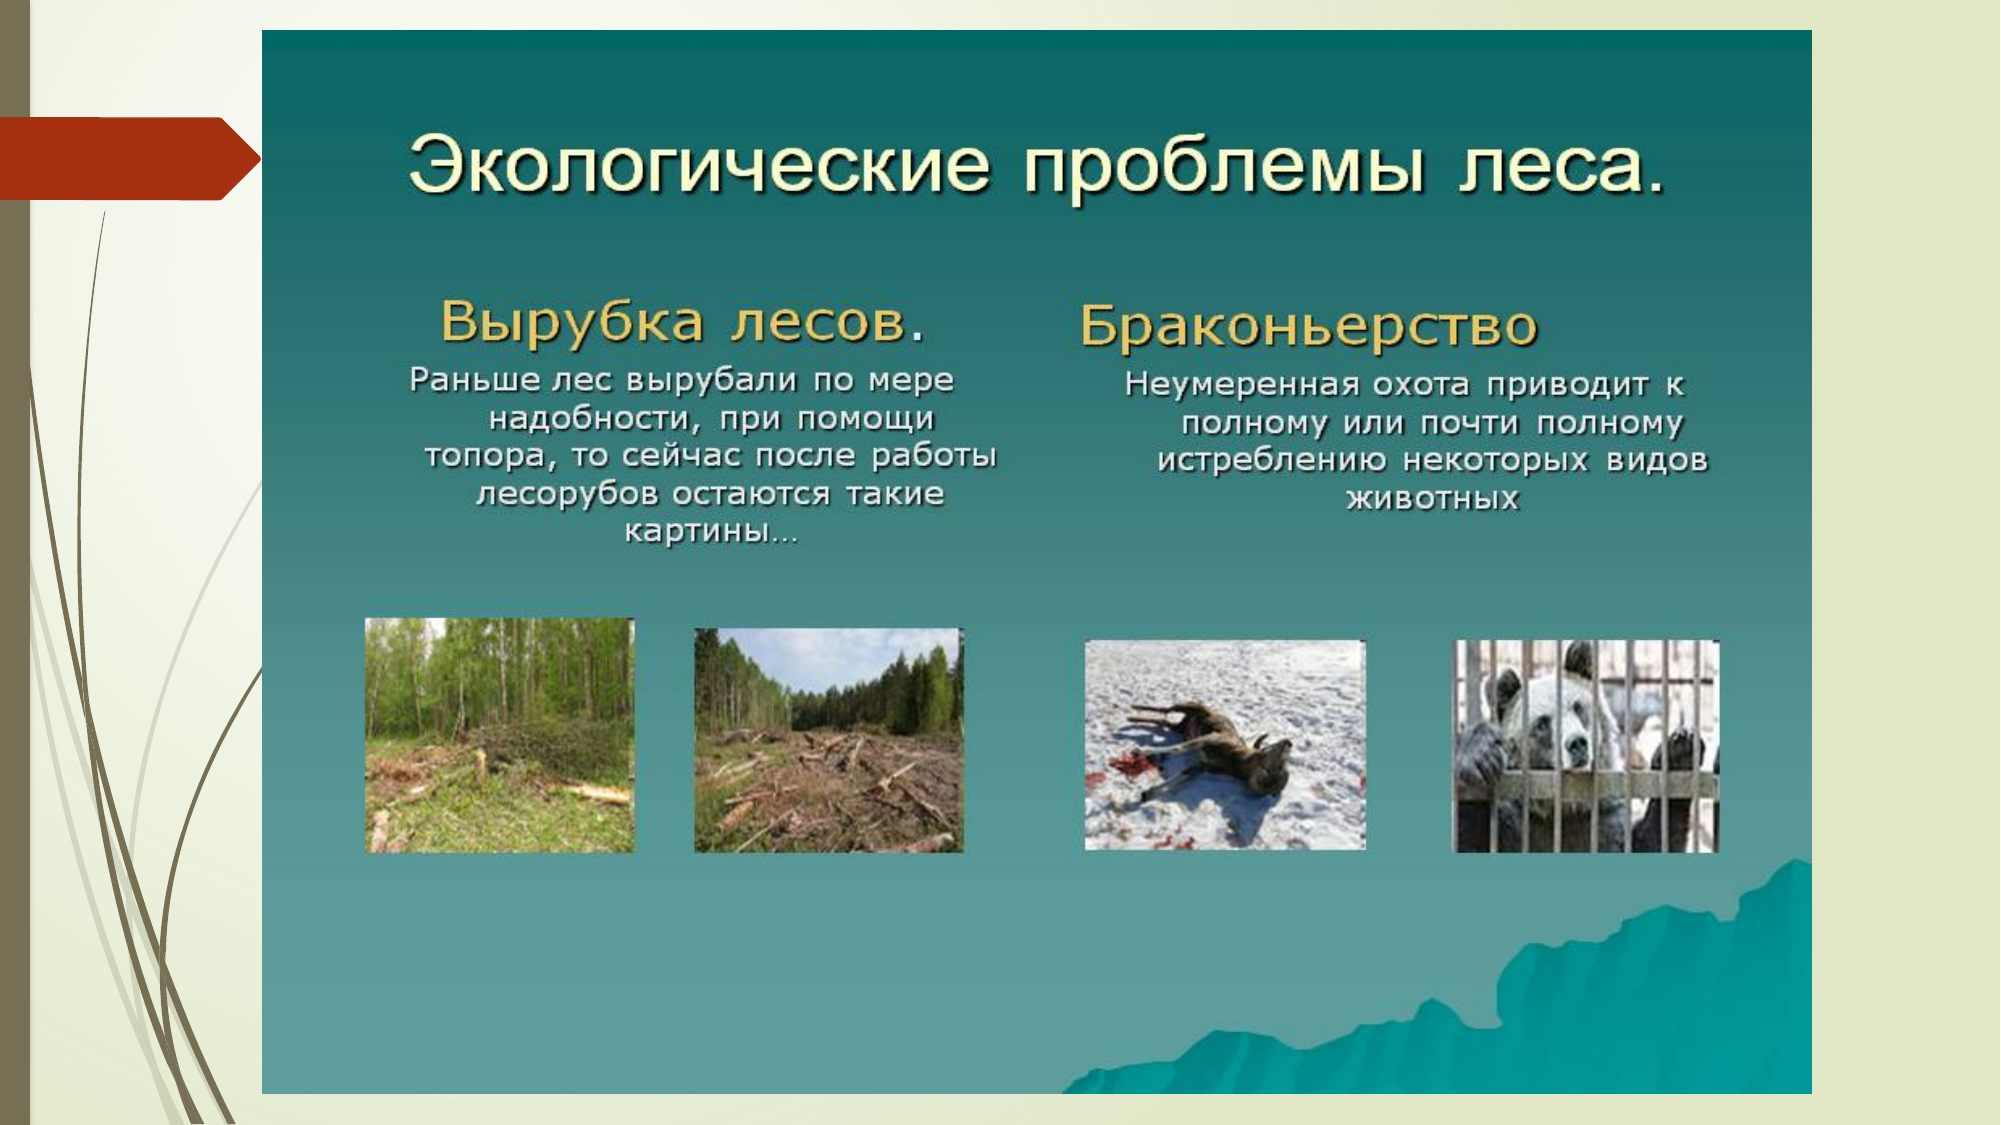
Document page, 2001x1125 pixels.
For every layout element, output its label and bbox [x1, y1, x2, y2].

list [261, 30, 1812, 1094]
